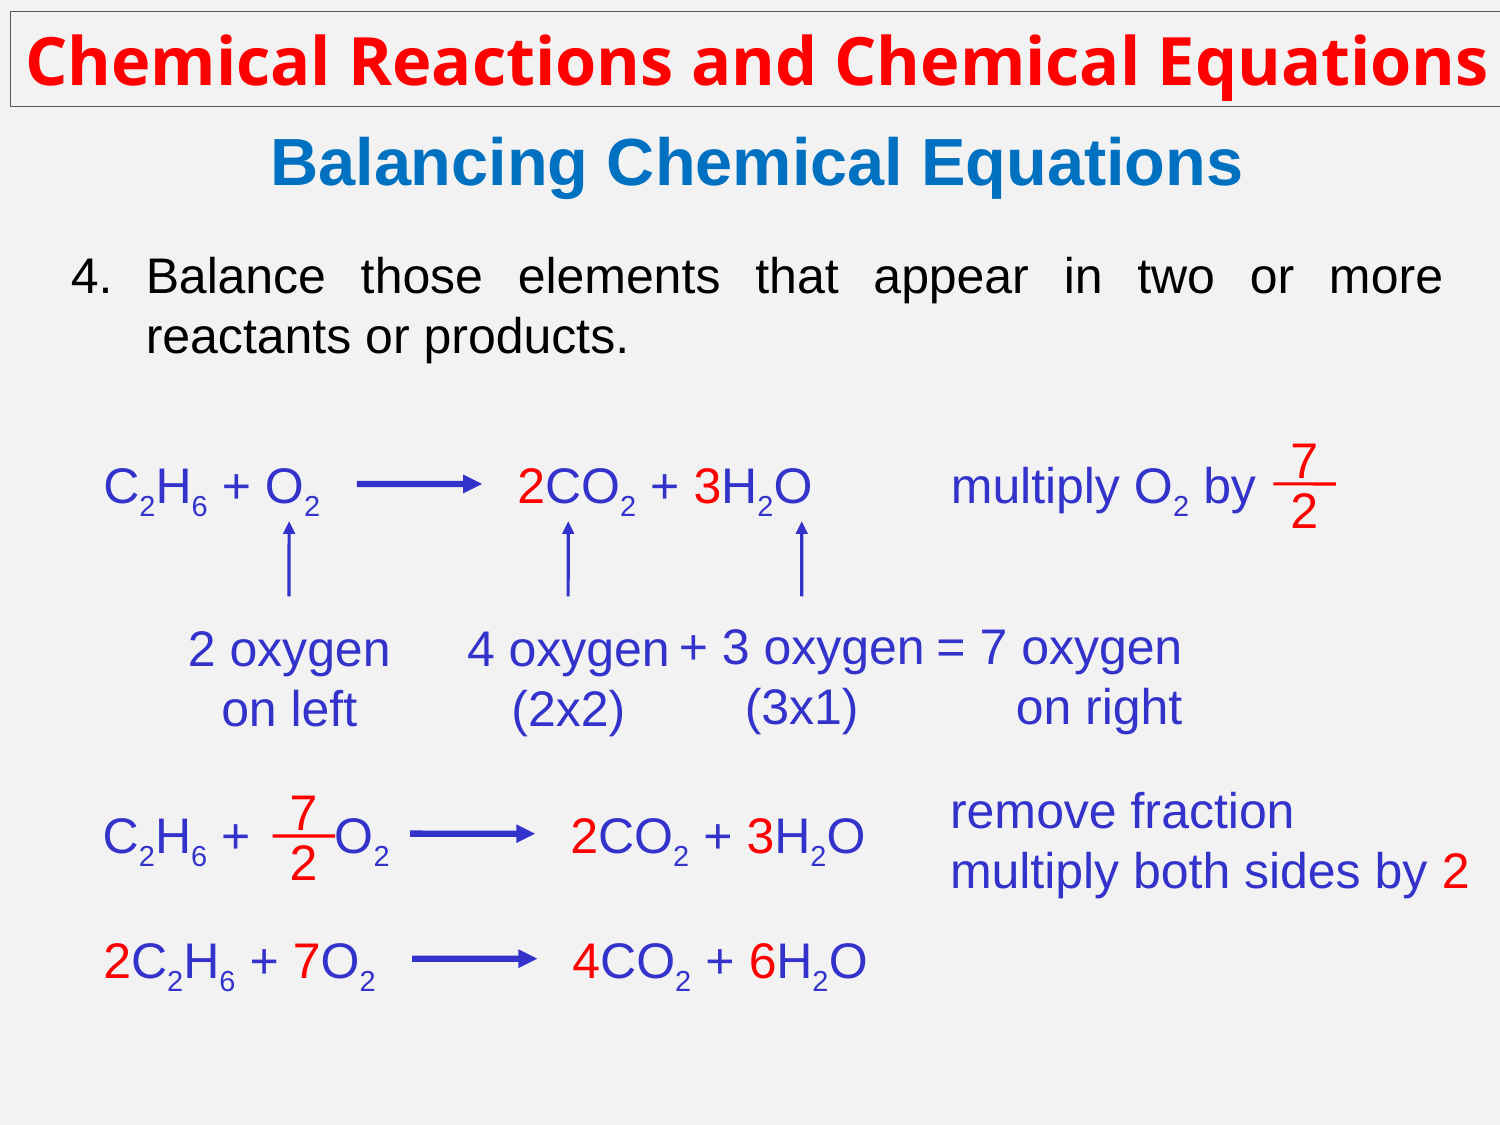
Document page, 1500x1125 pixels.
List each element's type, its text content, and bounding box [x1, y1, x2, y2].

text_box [451, 522, 686, 744]
text_box remove fraction multiply both sides by 2 [935, 771, 1485, 907]
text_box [85, 773, 883, 899]
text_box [172, 522, 406, 744]
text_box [663, 521, 941, 743]
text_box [934, 421, 1336, 547]
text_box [85, 921, 886, 997]
text_box Chemical Reactions and Chemical Equations [10, 11, 1500, 107]
text_box Balancing Chemical Equations [225, 102, 1290, 215]
text_box Balance those elements that appear in two or more reactants or products. [56, 236, 1459, 371]
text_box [85, 446, 830, 522]
text_box = 7 oxygen on right [941, 607, 1198, 743]
